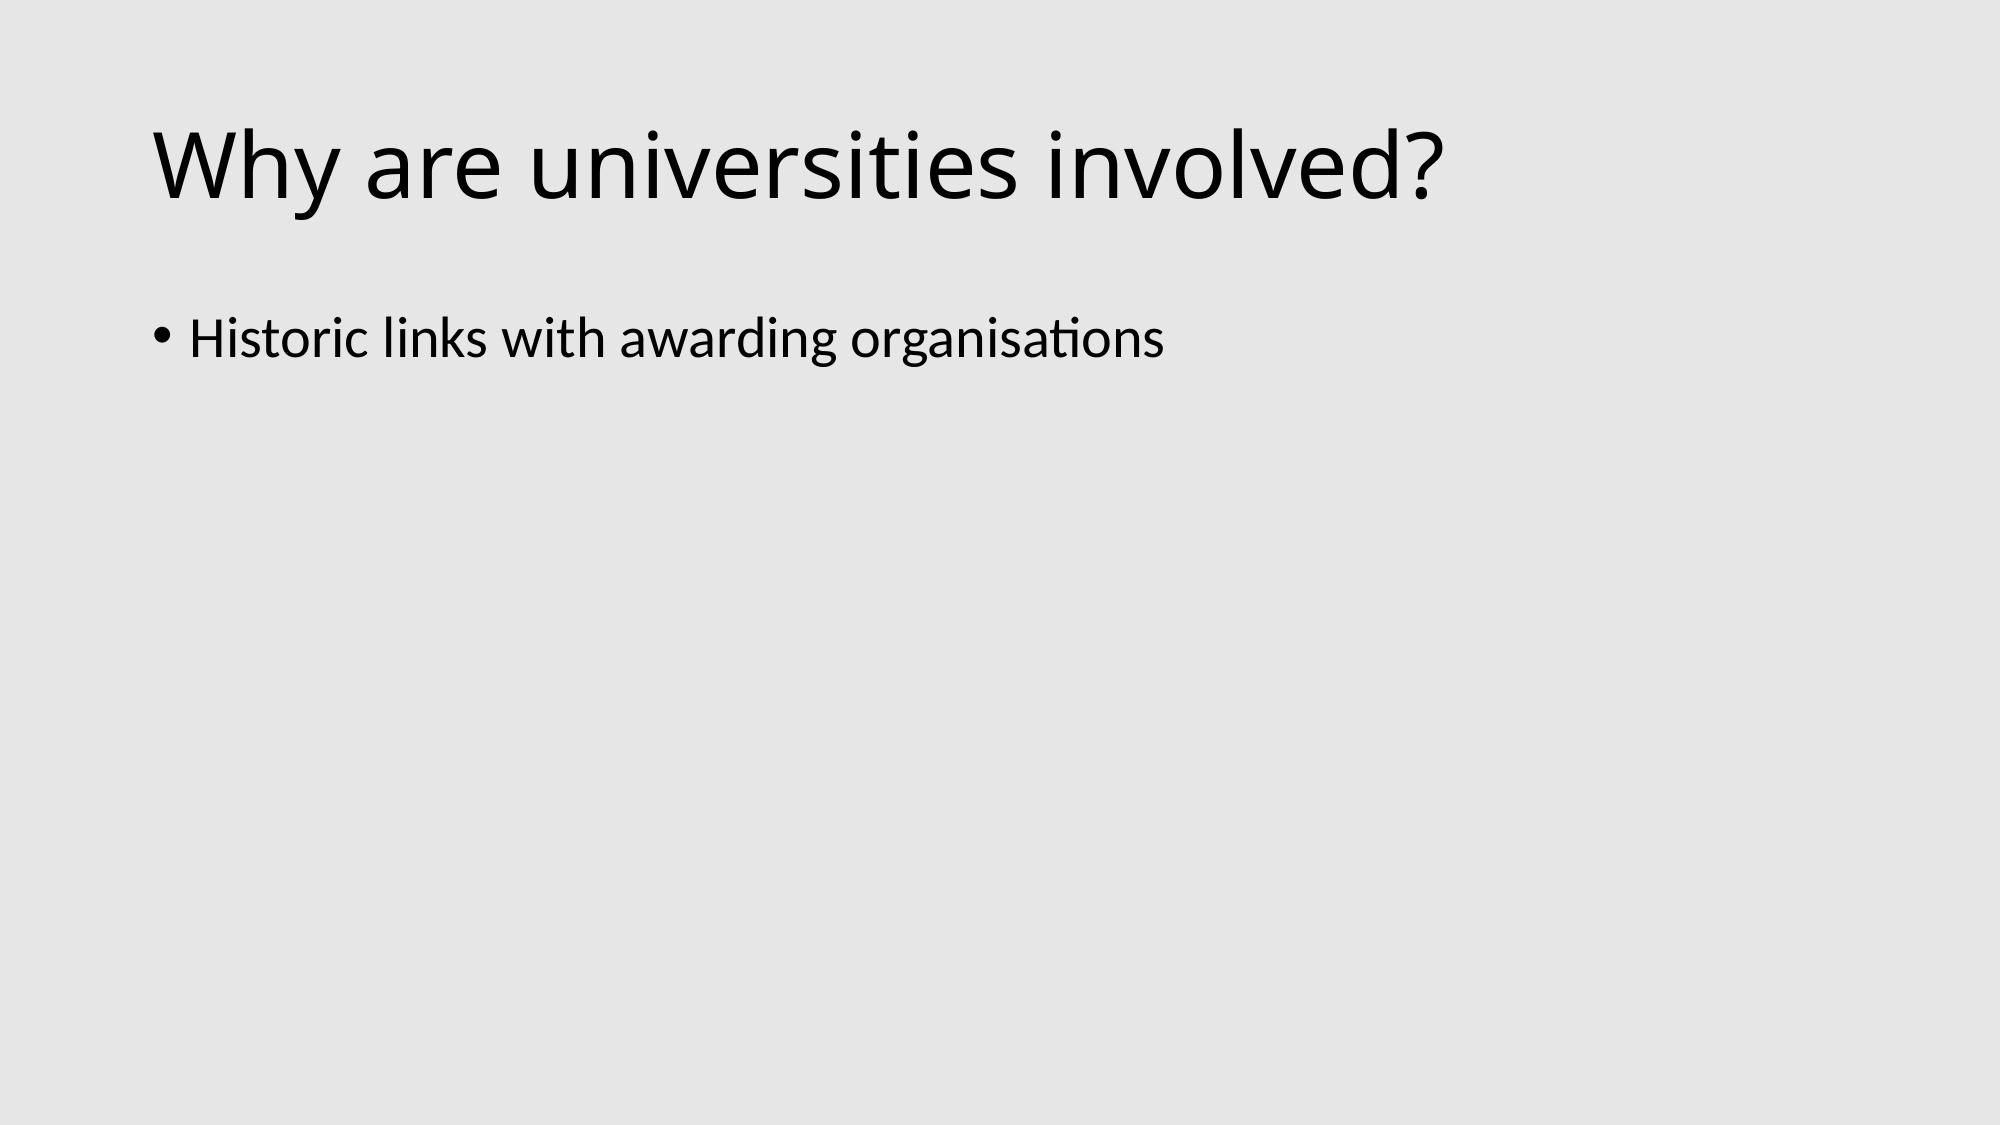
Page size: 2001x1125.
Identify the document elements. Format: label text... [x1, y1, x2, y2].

title Why are universities involved? [137, 59, 1863, 278]
list Historic links with awarding organisations [137, 299, 1863, 1014]
